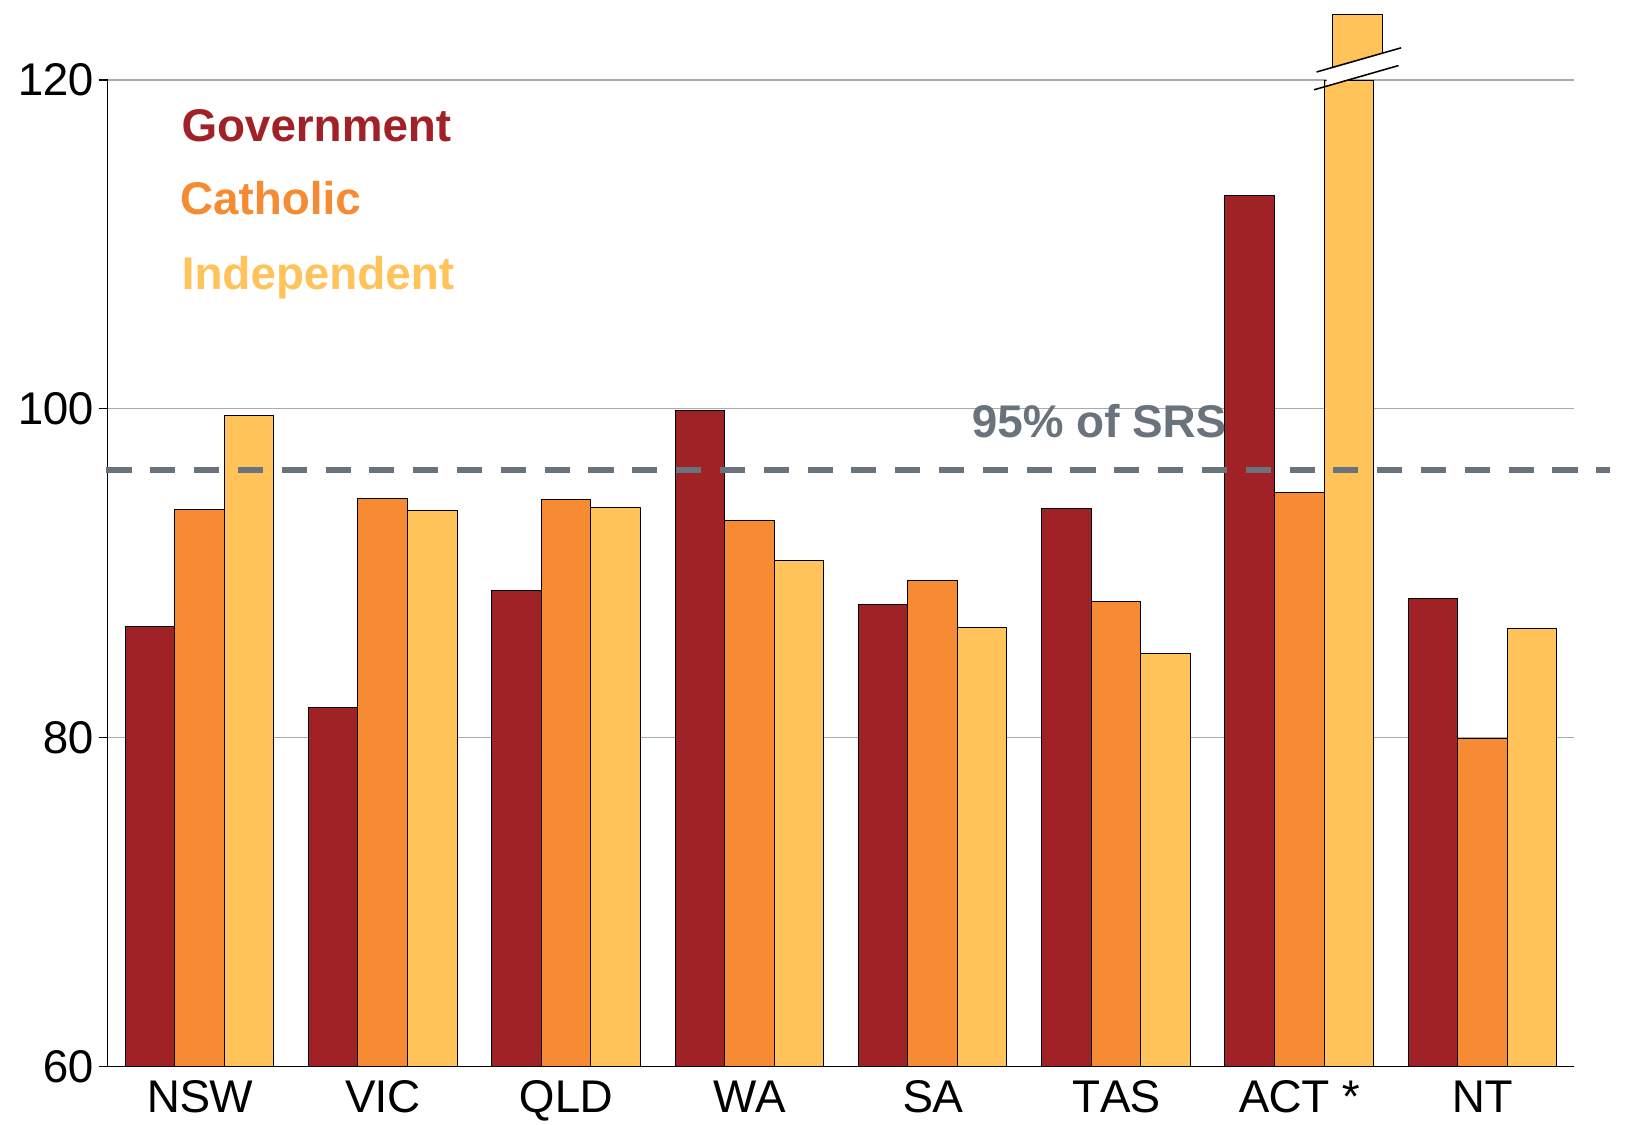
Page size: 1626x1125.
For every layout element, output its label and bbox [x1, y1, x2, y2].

text_box [1317, 41, 1398, 96]
text_box [0, 14, 1611, 1125]
